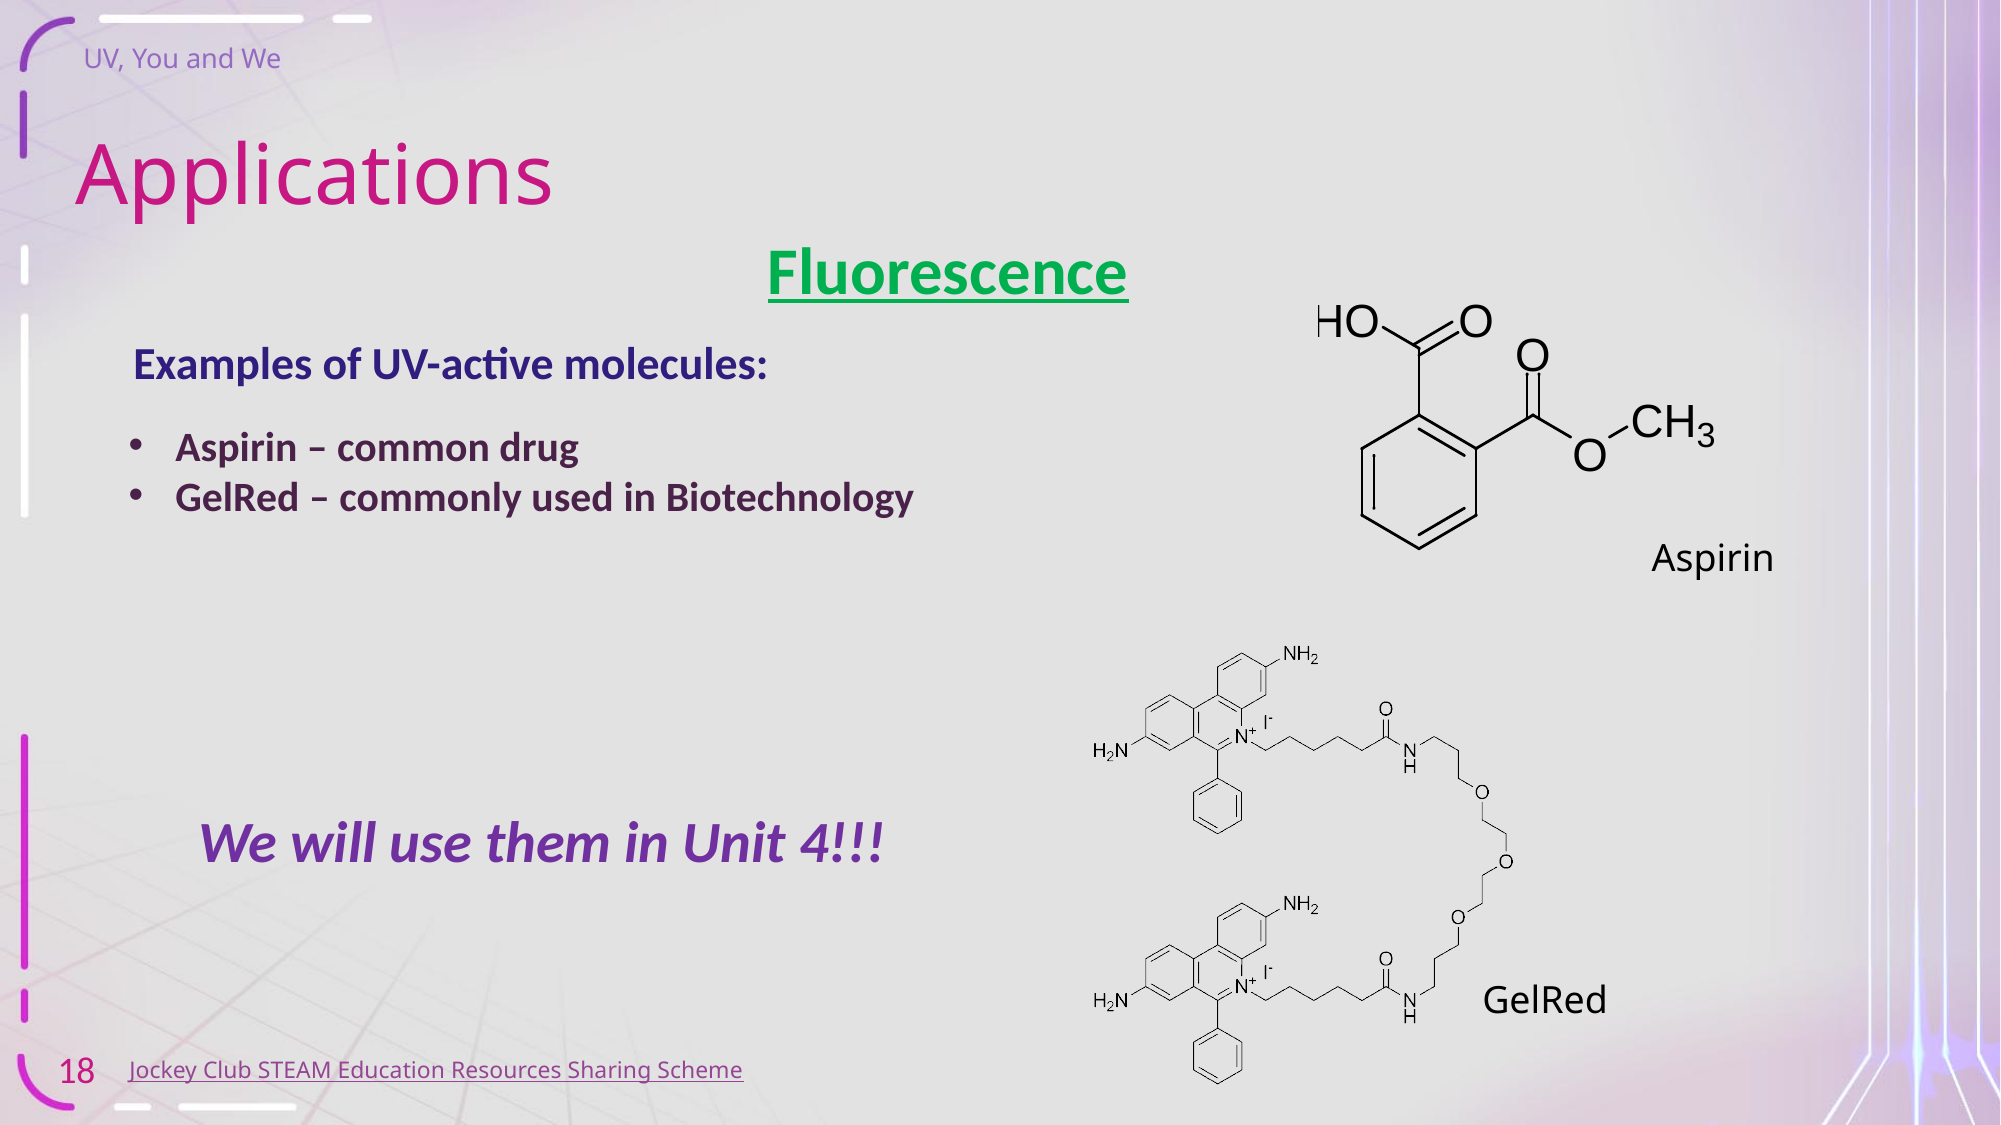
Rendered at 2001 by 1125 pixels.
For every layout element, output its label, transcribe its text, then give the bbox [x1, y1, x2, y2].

title Applications [61, 63, 1571, 279]
text_box Fluorescence [752, 220, 1144, 316]
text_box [1318, 284, 1746, 557]
text_box Aspirin [1636, 526, 1854, 586]
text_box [1079, 630, 1685, 1098]
text_box We will use them in Unit 4!!! [183, 796, 902, 882]
picture [0, 0, 2001, 1125]
text_box Aspirin – common drug GelRed – commonly used in Biotechnology [113, 412, 930, 527]
text_box Examples of UV-active molecules: [118, 326, 784, 397]
